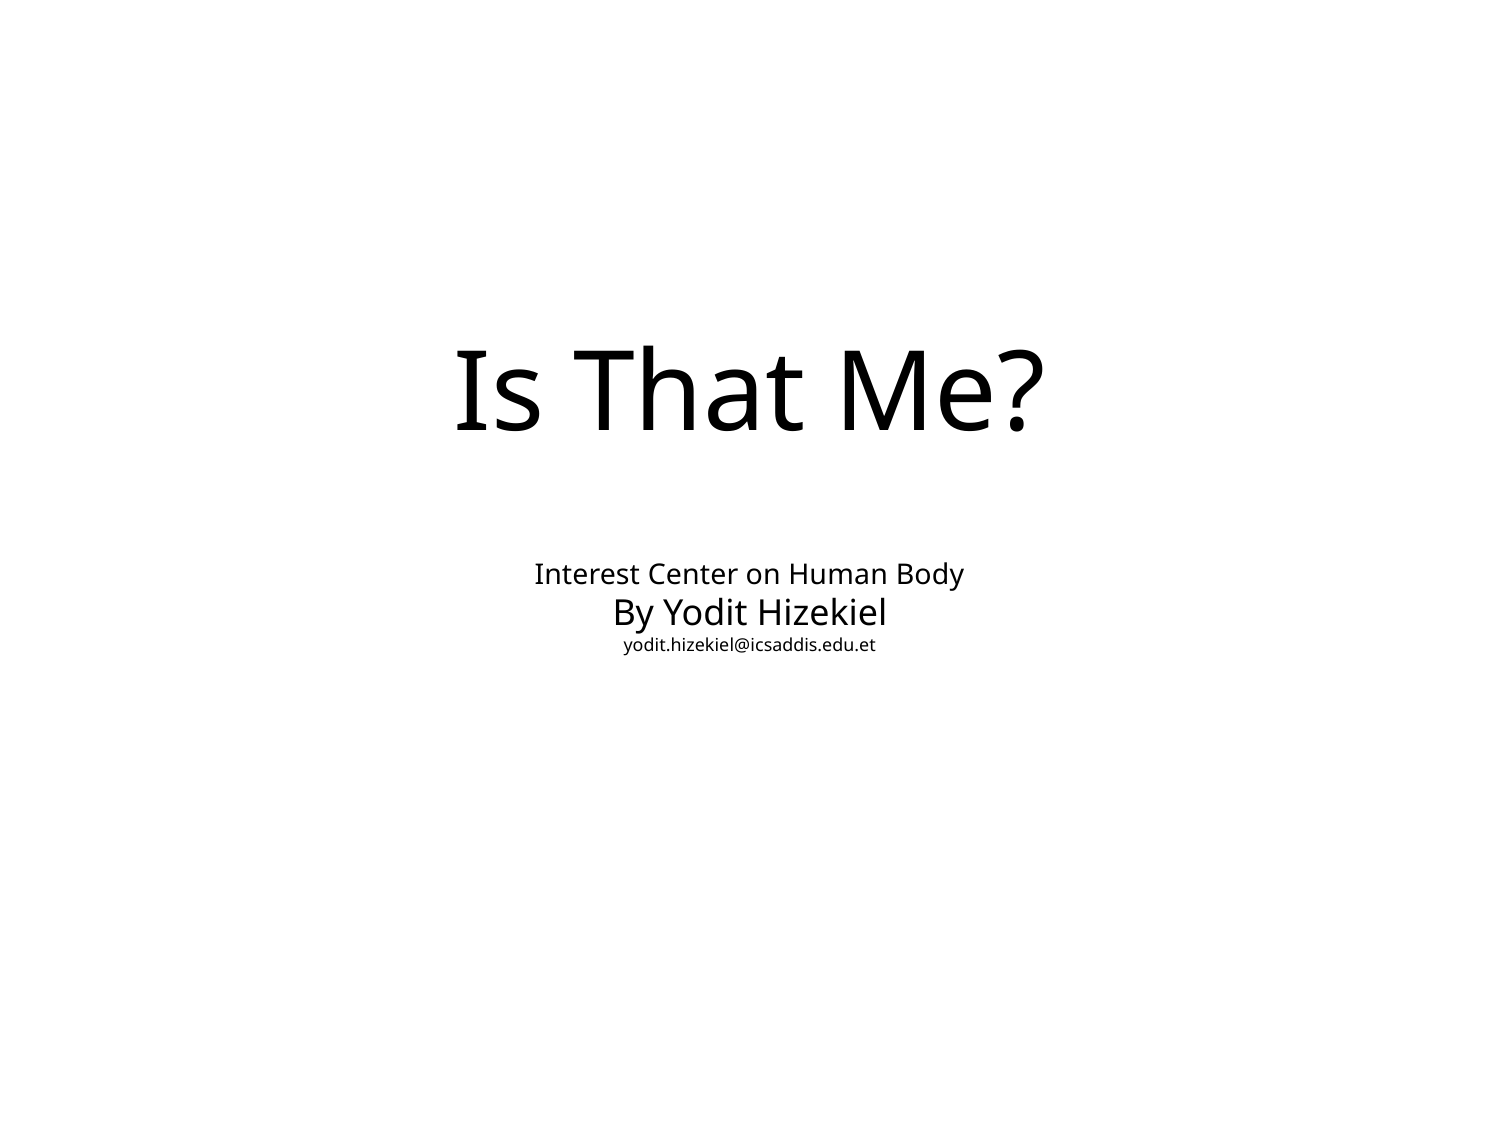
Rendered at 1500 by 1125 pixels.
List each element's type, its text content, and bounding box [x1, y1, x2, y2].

title Is That Me? Interest Center on Human Body By Yodit Hizekiel yodit.hizekiel@icsaddis.edu.et [74, 44, 1426, 663]
